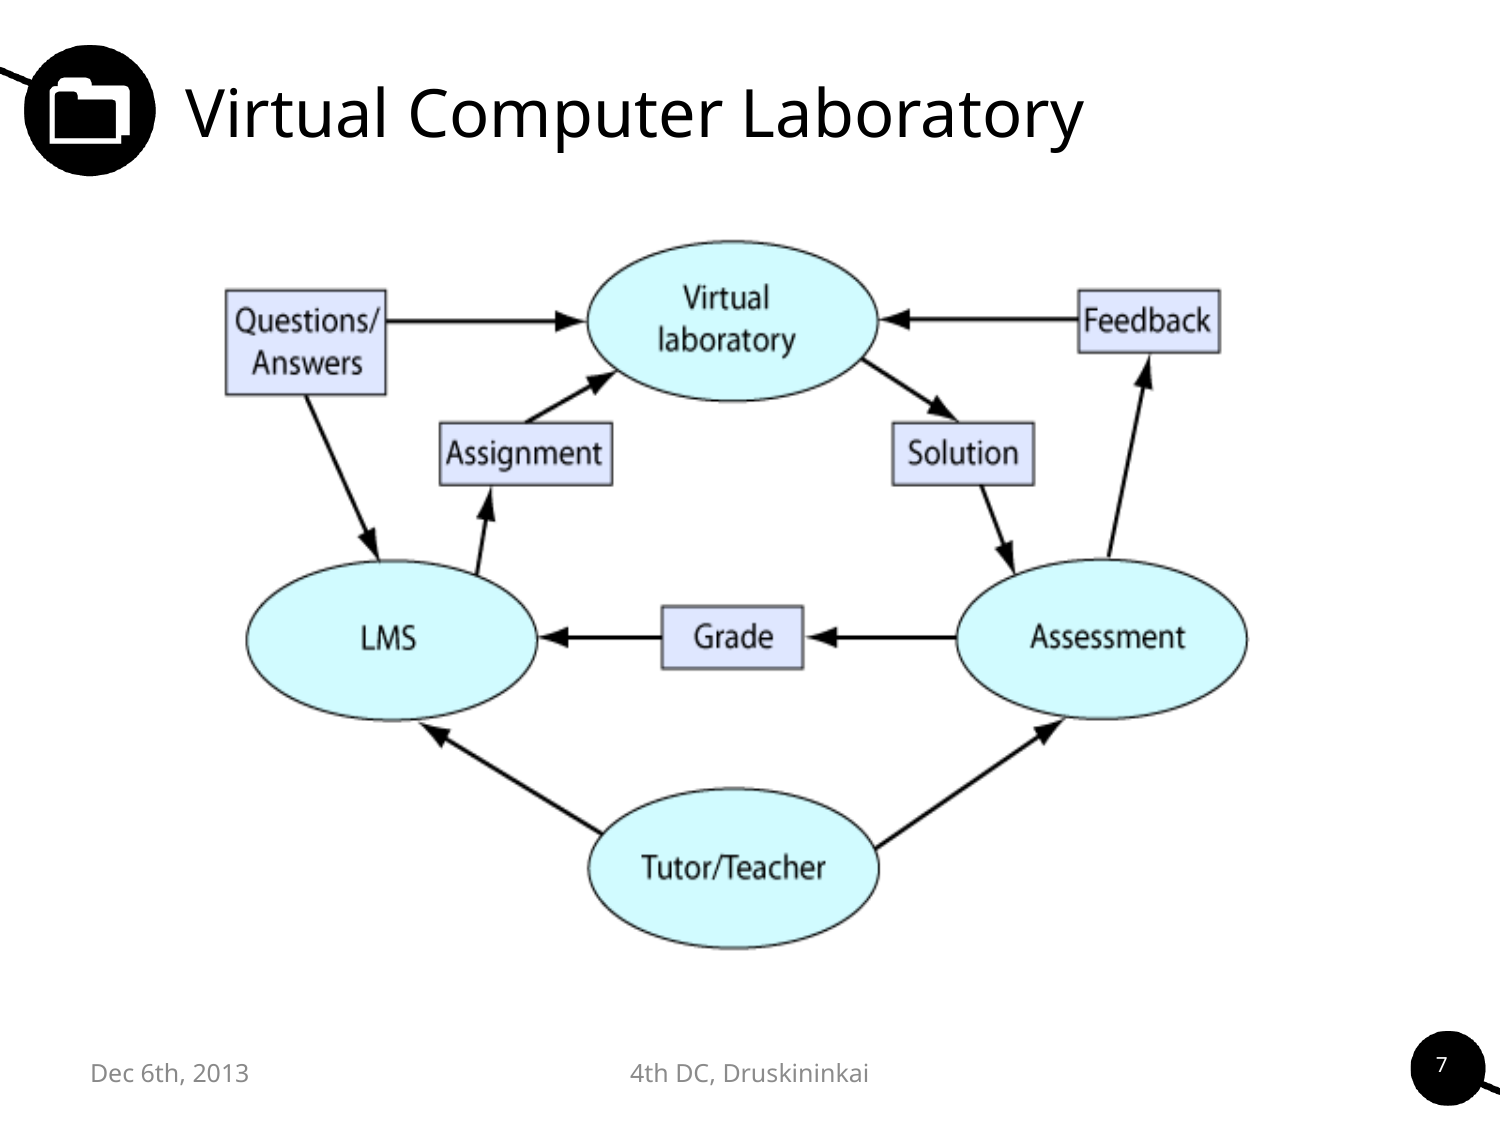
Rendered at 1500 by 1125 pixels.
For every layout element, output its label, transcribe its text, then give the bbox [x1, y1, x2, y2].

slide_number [75, 1042, 425, 1103]
picture [0, 0, 1500, 1125]
footer 4th DC, Druskininkai [512, 1042, 988, 1103]
slide_number 7 [1417, 1035, 1467, 1096]
title Virtual Computer Laboratory [170, 45, 1425, 177]
